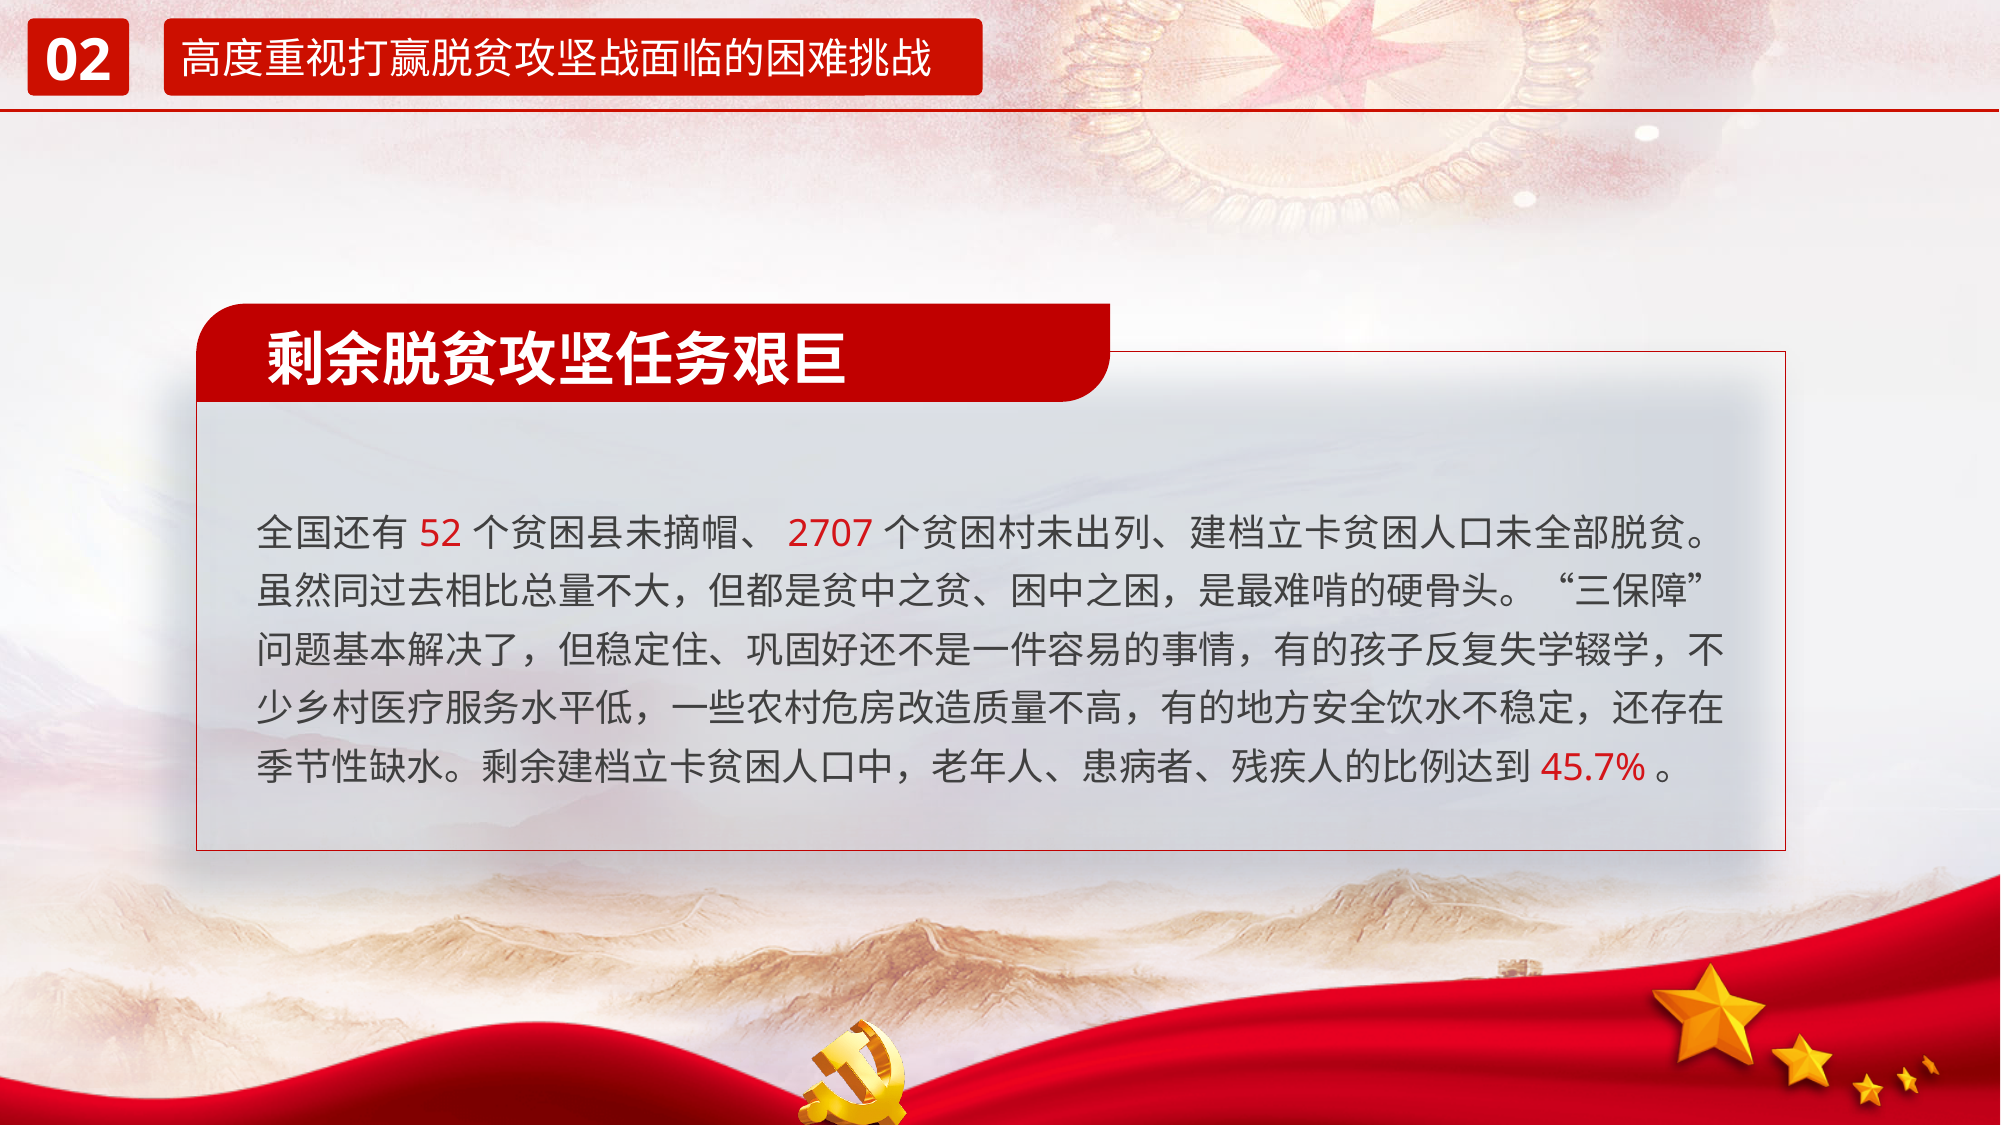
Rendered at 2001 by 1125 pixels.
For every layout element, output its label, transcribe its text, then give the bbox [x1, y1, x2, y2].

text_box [27, 18, 983, 96]
text_box [194, 350, 1788, 853]
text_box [196, 303, 1111, 403]
picture [0, 0, 2001, 1125]
text_box 全国还有52个贫困县未摘帽、2707个贫困村未出列、建档立卡贫困人口未全部脱贫。虽然同过去相比总量不大，但都是贫中之贫、困中之困，是最难啃的硬骨头。“三保障”问题基本解决了，但稳定住、巩固好还不是一件容易的事情，有的孩子反复失学辍学，不少乡村医疗服务水平低，一些农村危房改造质量不高，有的地方安全饮水不稳定，还存在季节性缺水。剩余建档立卡贫困人口中，老年人、患病者、残疾人的比例达到45.7%。 [242, 487, 1740, 795]
